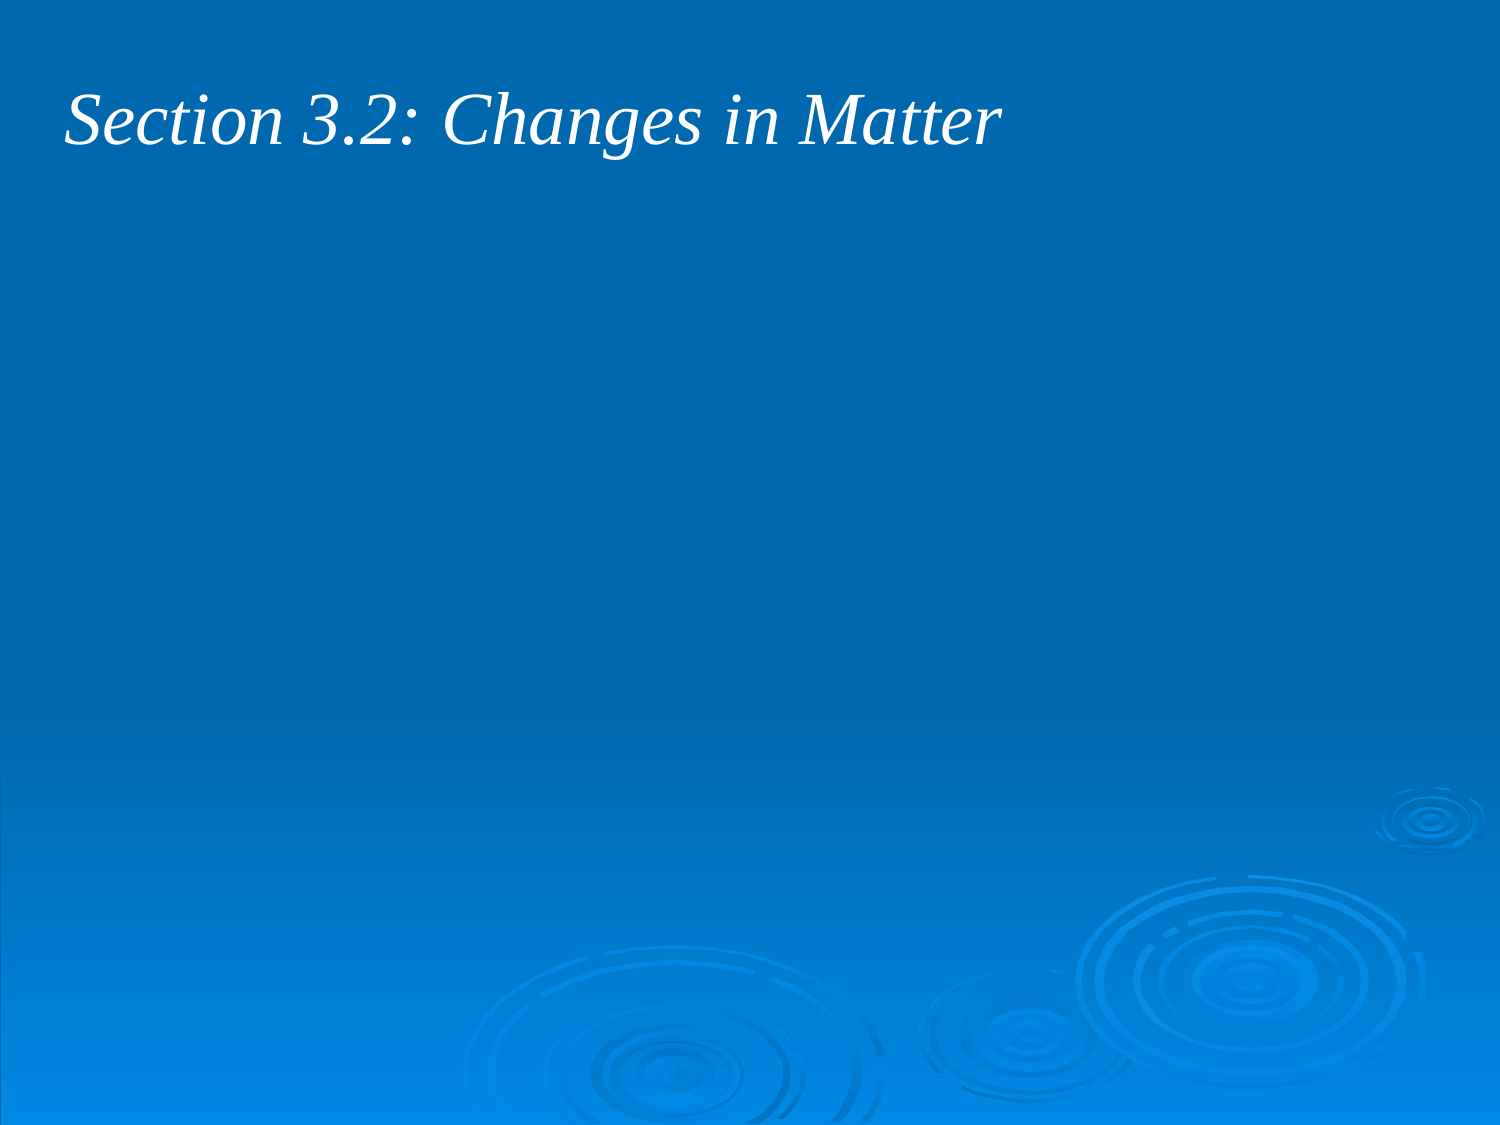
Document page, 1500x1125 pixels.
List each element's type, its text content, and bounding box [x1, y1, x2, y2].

text_box Section 3.2: Changes in Matter [50, 62, 1450, 168]
